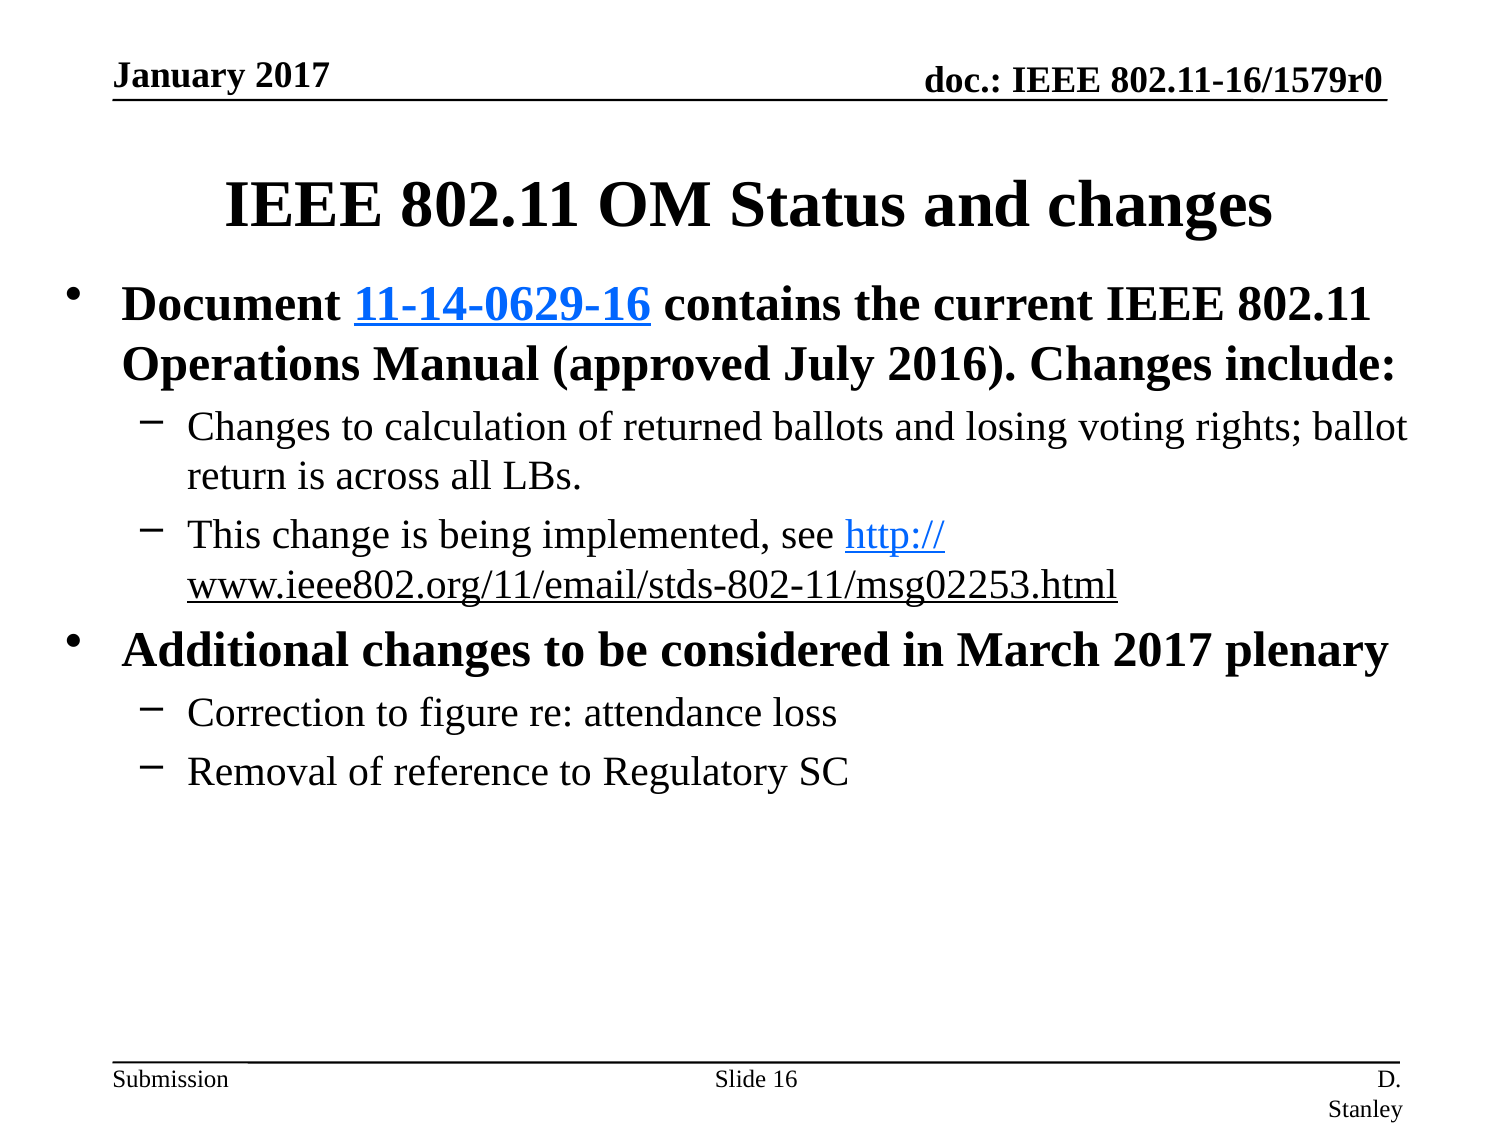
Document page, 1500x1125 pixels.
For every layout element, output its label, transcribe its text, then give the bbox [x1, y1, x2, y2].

title IEEE 802.11 OM Status and changes [112, 112, 1388, 262]
slide_number Slide 16 [712, 1061, 800, 1093]
list Document 11-14-0629-16 contains the current IEEE 802.11 Operations Manual (approved July 2016). Changes include: Changes to calculation of returned ballots and losing voting rights; ballot return is across all LBs. This change is being implemented, see http://www.ieee802.org/11/email/stds-802-11/msg02253.html Additional changes to be considered in March 2017 plenary Correction to figure re: attendance loss Removal of reference to Regulatory SC [49, 262, 1426, 1038]
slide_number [112, 49, 401, 96]
footer D. Stanley, HP Enterprise [1324, 1061, 1402, 1093]
